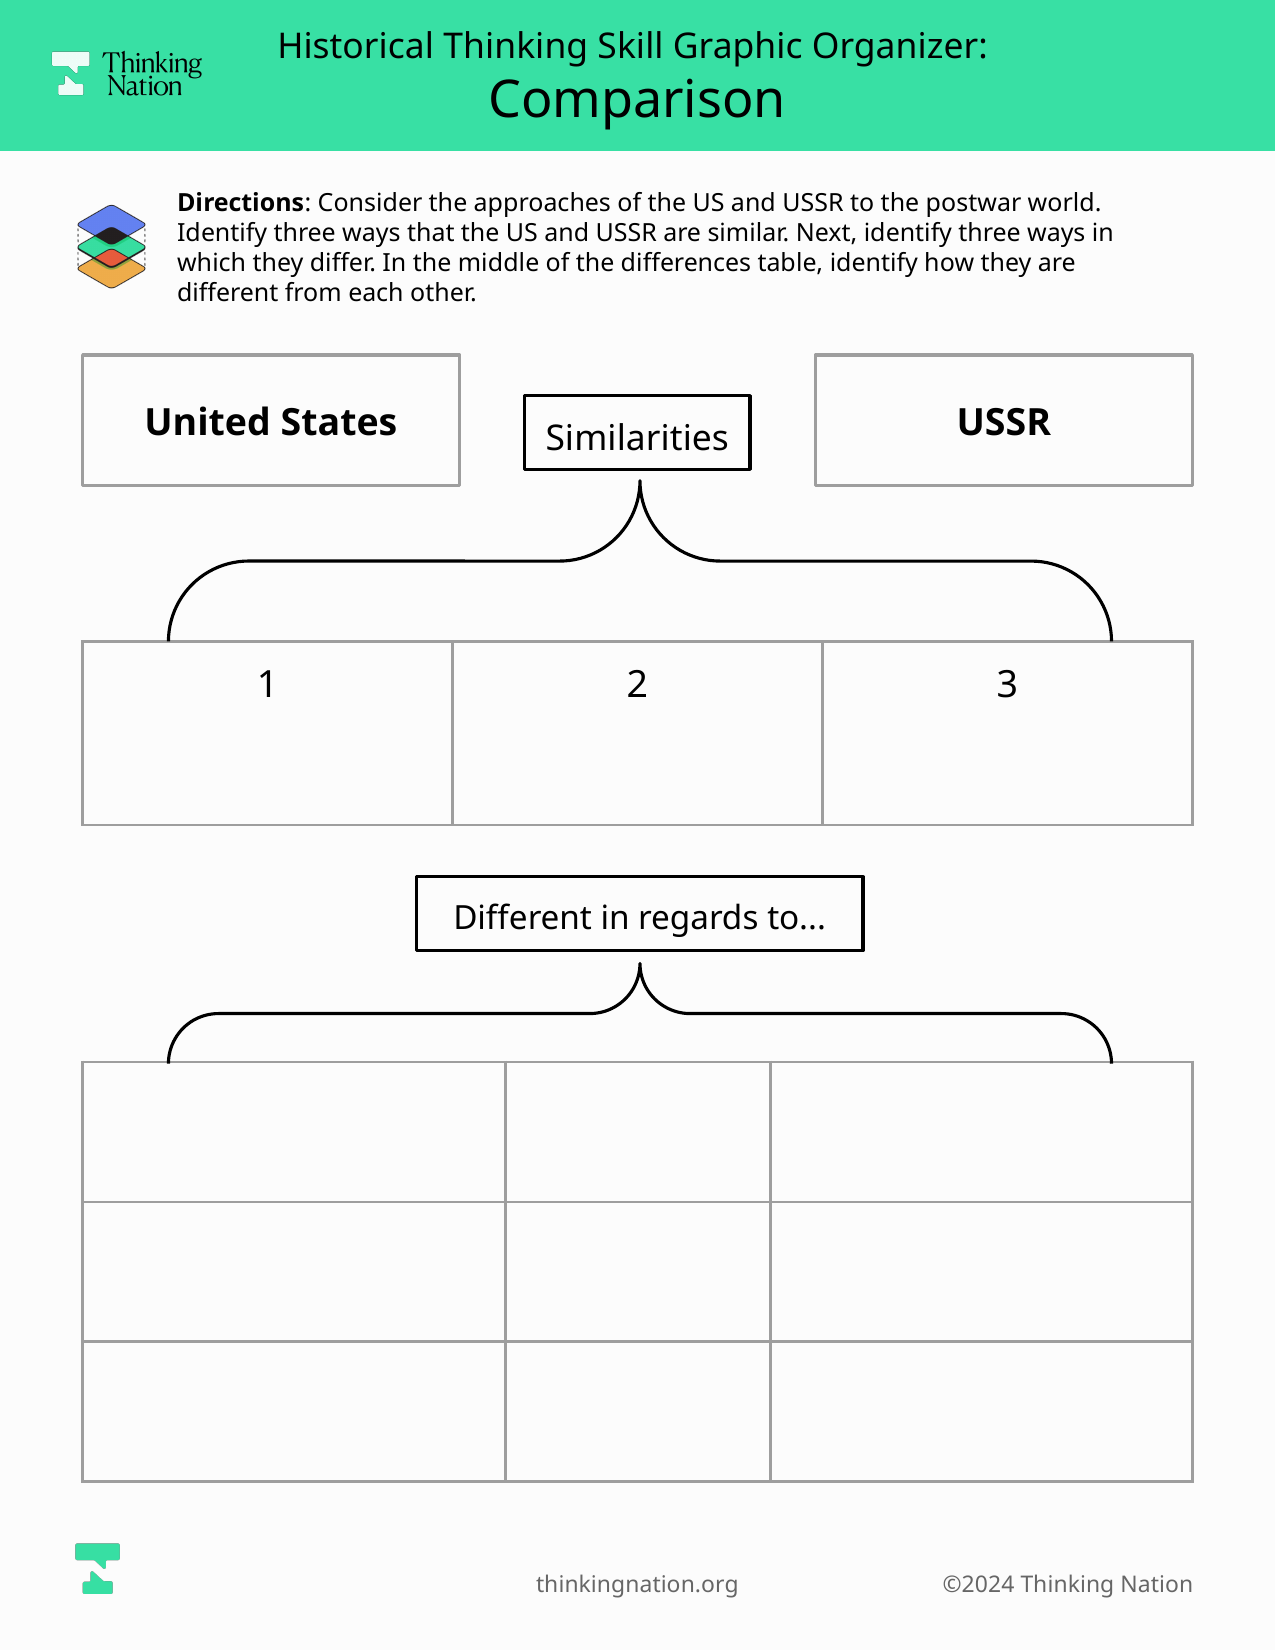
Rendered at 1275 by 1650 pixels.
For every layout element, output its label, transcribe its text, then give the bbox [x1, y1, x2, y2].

picture [35, 37, 207, 109]
text_box Historical Thinking Skill Graphic Organizer: Comparison [0, 0, 1275, 151]
text_box ©2024 Thinking Nation [907, 1553, 1210, 1605]
text_box [168, 963, 1112, 1064]
text_box thinkingnation.org [486, 1553, 789, 1605]
text_box Different in regards to... [416, 876, 864, 951]
text_box United States [82, 354, 460, 486]
table_cell [84, 1343, 504, 1480]
text_box [168, 480, 1112, 642]
text_box Similarities [524, 395, 751, 470]
table_cell [772, 1203, 1191, 1340]
table_header [507, 1064, 769, 1201]
table_header 2 [454, 643, 821, 824]
text_box USSR [815, 354, 1193, 486]
picture [62, 1533, 133, 1604]
table_header 1 [84, 643, 451, 824]
table_header 3 [824, 643, 1191, 824]
text_box Directions: Consider the approaches of the US and USSR to the postwar world. Identify three ways that the US and USSR are similar. Next, identify three ways in which they differ. In the middle of the differences table, identify how they are different from each other. [169, 191, 1158, 302]
table_cell [507, 1343, 769, 1480]
table_cell [772, 1343, 1191, 1480]
table_cell [84, 1203, 504, 1340]
table_cell [507, 1203, 769, 1340]
picture [56, 190, 168, 303]
table_header [772, 1063, 1191, 1201]
table_header [84, 1063, 504, 1201]
